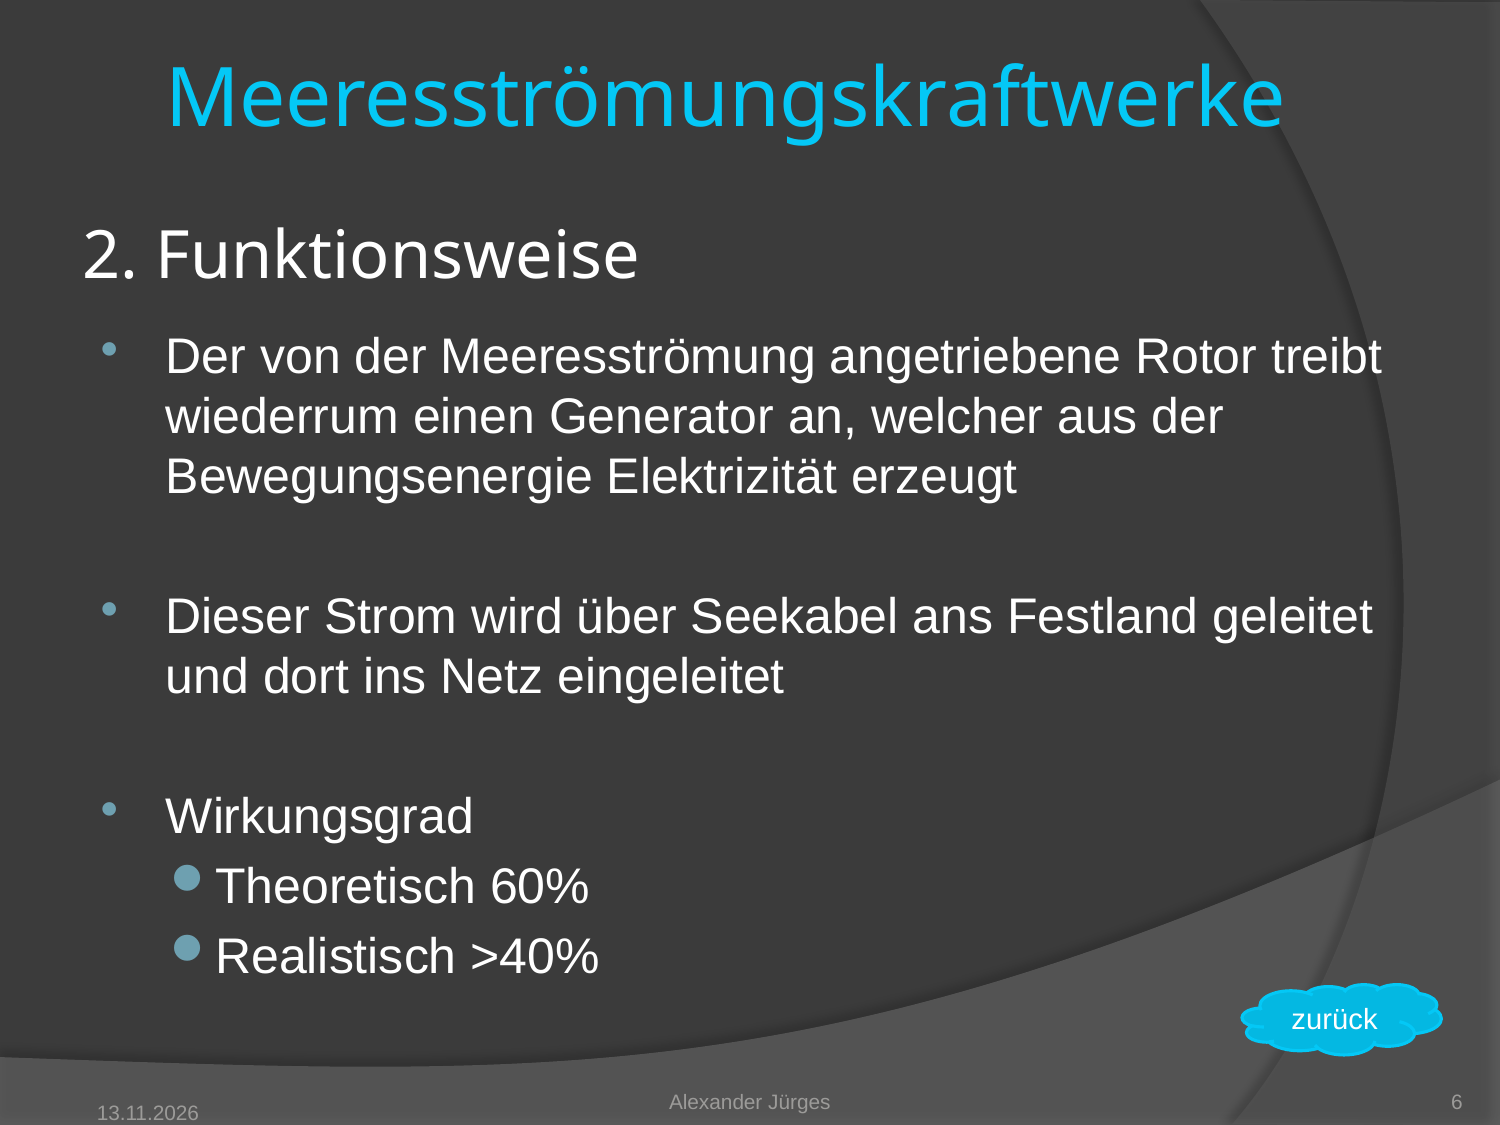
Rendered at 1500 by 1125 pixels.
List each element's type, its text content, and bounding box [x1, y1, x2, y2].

title 2. Funktionsweise [75, 187, 1500, 317]
slide_number 6 [1337, 1053, 1463, 1114]
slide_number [82, 1065, 432, 1125]
text_box zurück [1240, 983, 1443, 1057]
list Der von der Meeresströmung angetriebene Rotor treibt wiederrum einen Generator an, welcher aus der Bewegungsenergie Elektrizität erzeugt Dieser Strom wird über Seekabel ans Festland geleitet und dort ins Netz eingeleitet Wirkungsgrad Theoretisch 60% Realistisch >40% [82, 317, 1418, 879]
footer Alexander Jürges [512, 1053, 988, 1114]
text_box Meeresströmungskraftwerke [157, 0, 1383, 187]
